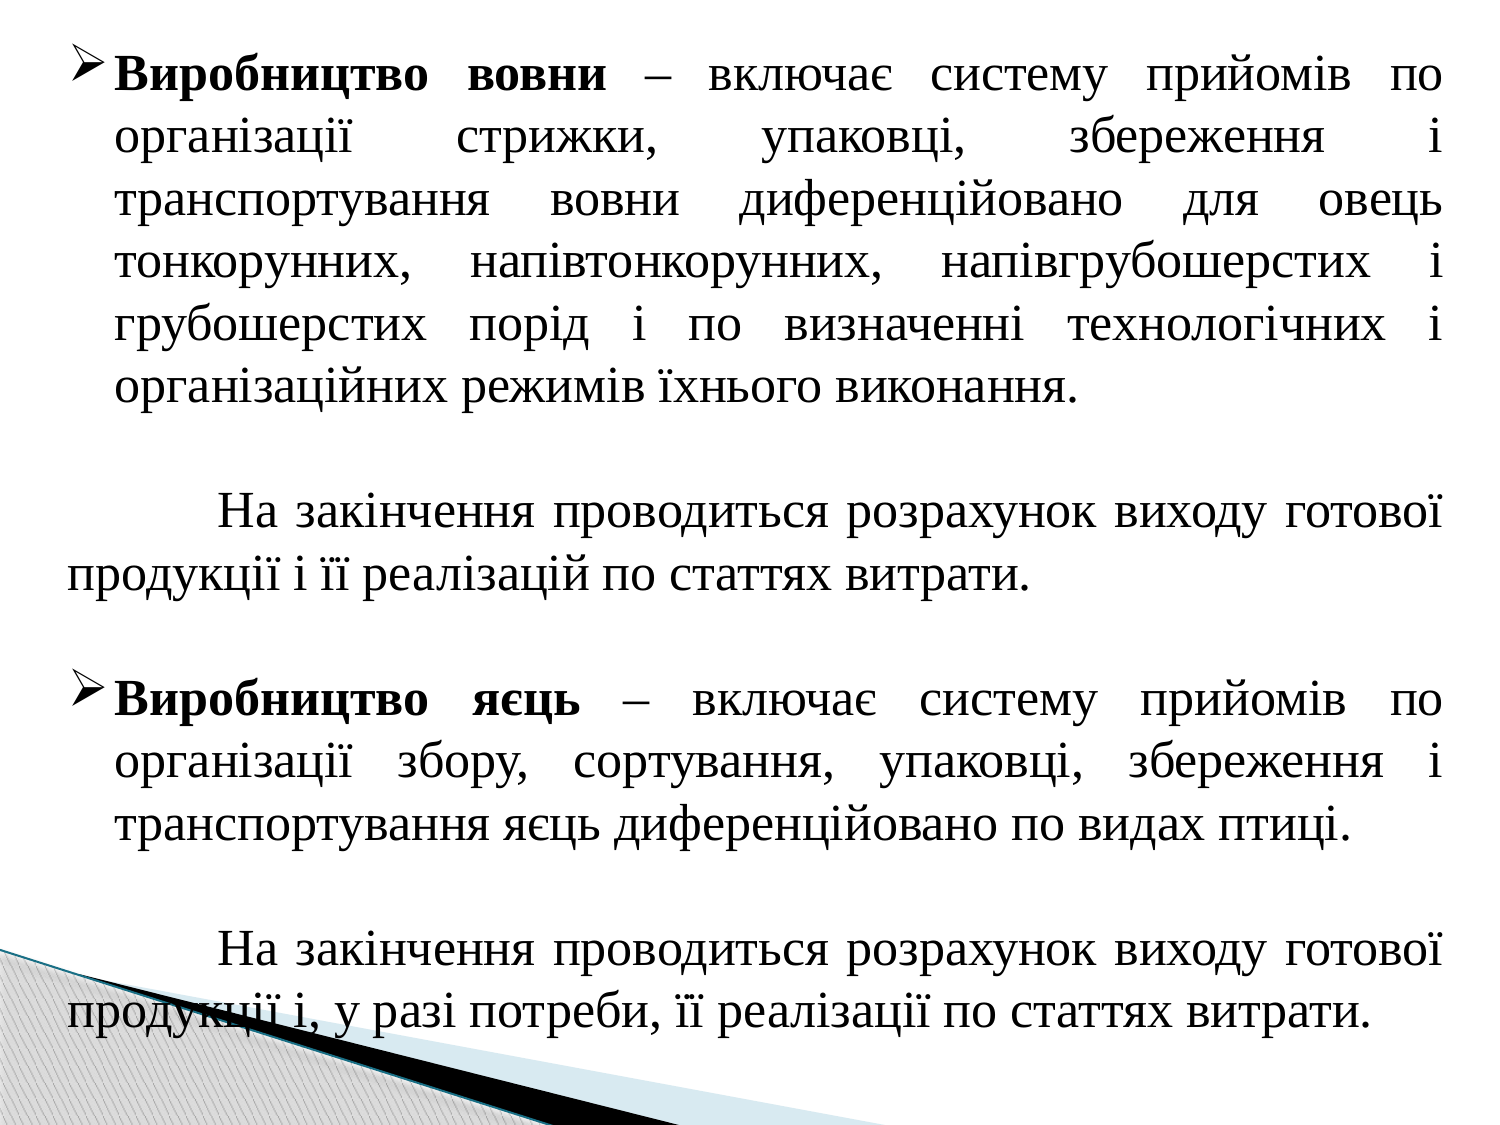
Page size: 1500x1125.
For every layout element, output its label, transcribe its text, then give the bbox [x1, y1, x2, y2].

text_box Виробництво вовни – включає систему прийомів по організації стрижки, упаковці, збереження і транспортування вовни диференційовано для овець тонкорунних, напівтонкорунних, напівгрубошерстих і грубошерстих порід і по визначенні технологічних і організаційних режимів їхнього виконання. На закінчення проводиться розрахунок виходу готової продукції і її реалізацій по статтях витрати. Виробництво яєць – включає систему прийомів по організації збору, сортування, упаковці, збереження і транспортування яєць диференційовано по видах птиці. На закінчення проводиться розрахунок виходу готової продукції і, у разі потреби, її реалізації по статтях витрати. [53, 30, 1459, 1046]
